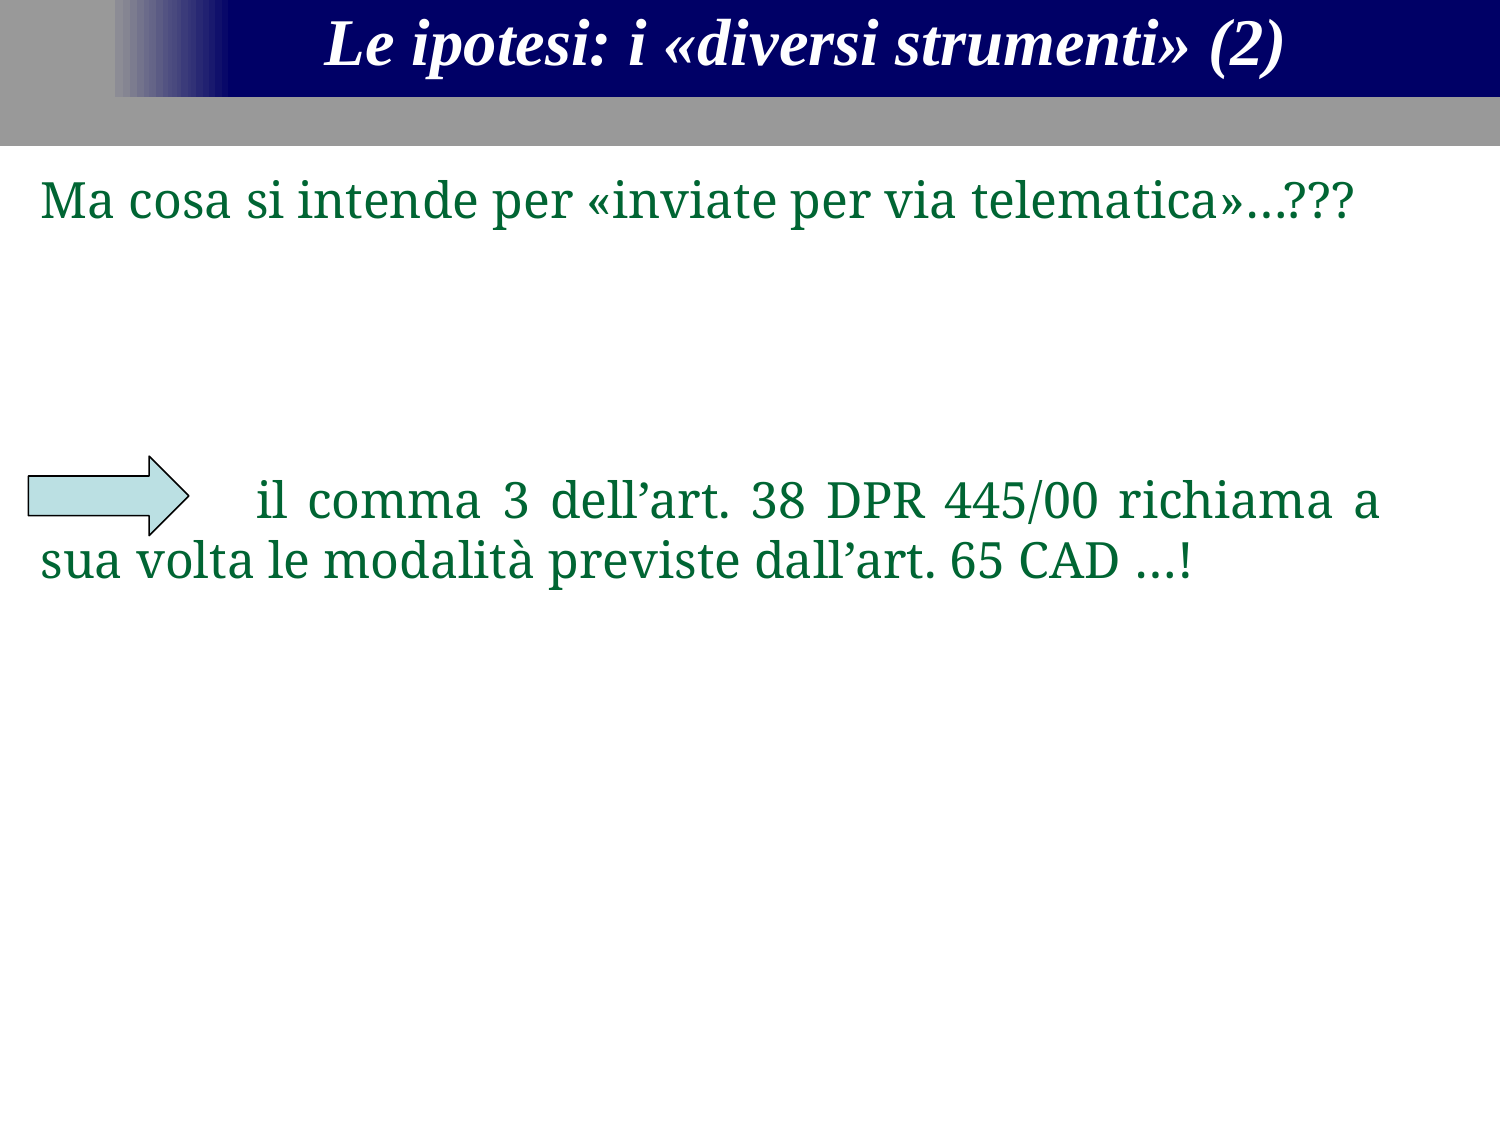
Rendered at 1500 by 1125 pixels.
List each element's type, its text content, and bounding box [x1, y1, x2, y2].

text_box Ma cosa si intende per «inviate per via telematica»…??? il comma 3 dell’art. 38 DPR 445/00 richiama a sua volta le modalità previste dall’art. 65 CAD …! [25, 161, 1398, 1125]
text_box Le ipotesi: i «diversi strumenti» (2) [93, 0, 1500, 129]
text_box [28, 456, 189, 536]
picture [0, 0, 1500, 1125]
